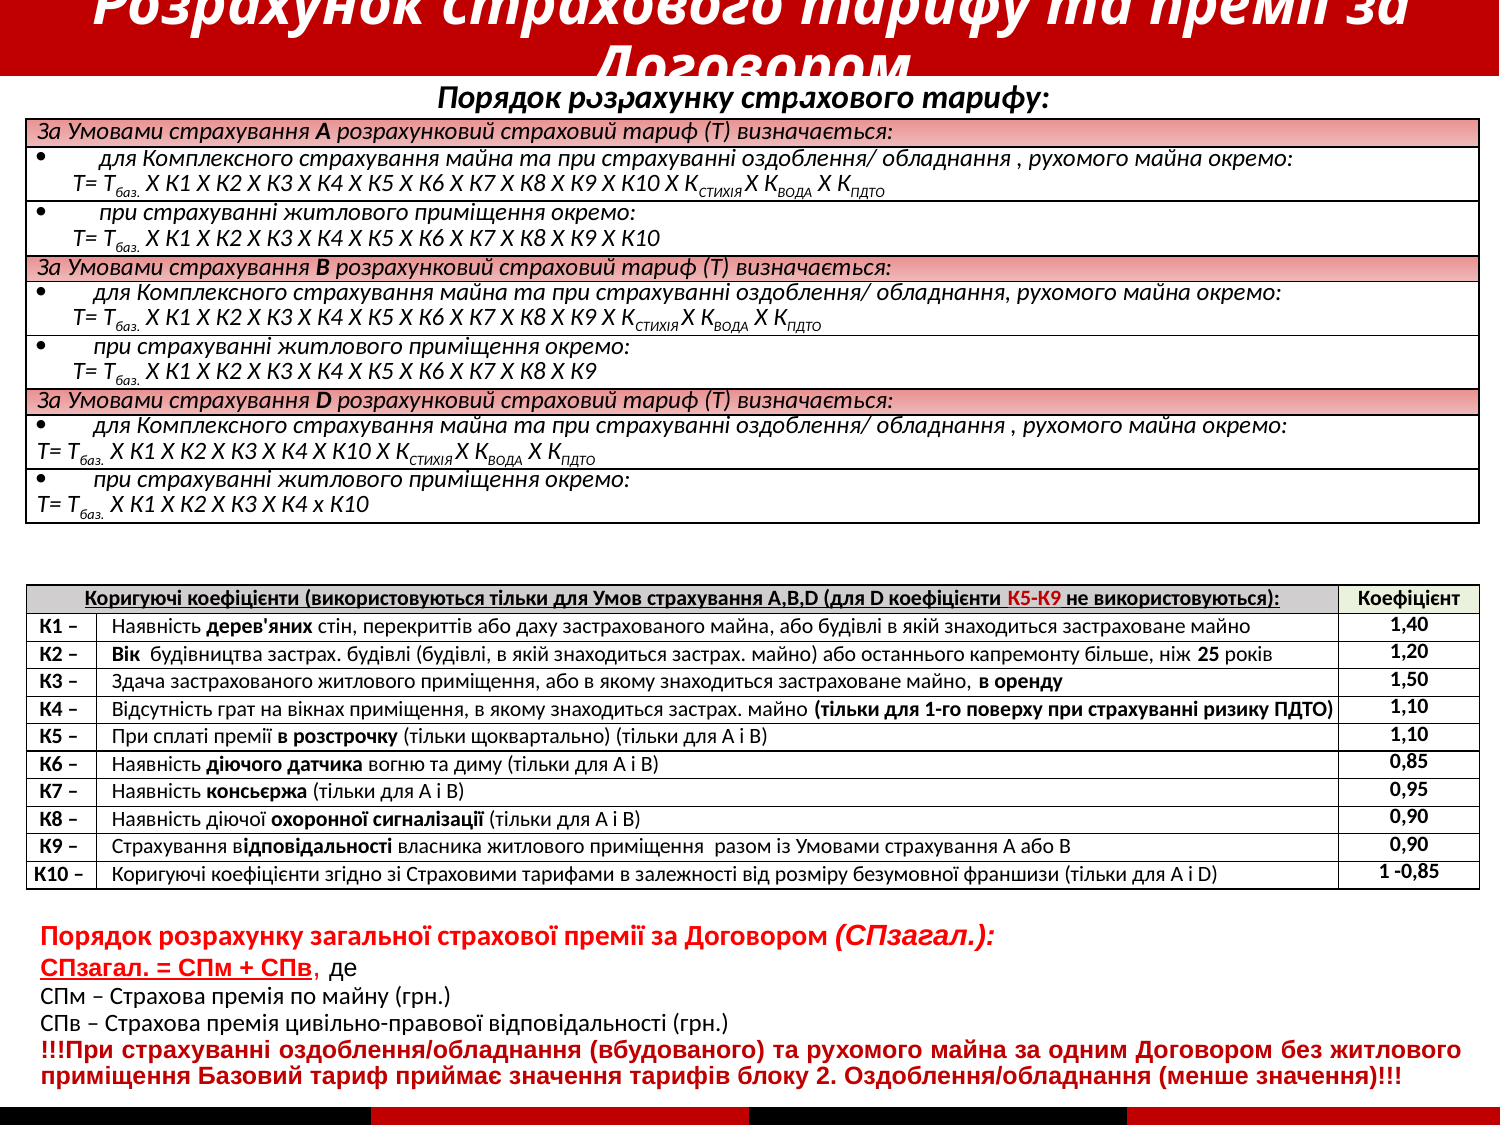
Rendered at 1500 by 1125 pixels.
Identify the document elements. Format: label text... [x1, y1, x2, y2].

table_header Коефіцієнт [1339, 586, 1479, 613]
table_cell Наявність діючої охоронної сигналізації (тільки для А і В) [97, 807, 1338, 833]
table_cell За Умовами страхування D розрахунковий страховий тариф (Т) визначається: [27, 390, 1478, 414]
text_box [0, 0, 1499, 76]
table_cell К8 – [27, 807, 96, 833]
table_cell 1,10 [1339, 724, 1479, 750]
text_box Порядок розрахунку загальної страхової премії за Договором (СПзагал.): СПзагал. = СПм + СПв, де СПм – Страхова премія по майну (грн.) СПв – Страхова премія цивільно-правової відповідальності (грн.) [25, 907, 1479, 1030]
table_cell К7 – [27, 779, 96, 806]
table_cell 0,85 [1339, 752, 1479, 778]
table_header За Умовами страхування А розрахунковий страховий тариф (Т) визначається: [27, 123, 1478, 146]
table_cell К10 – [27, 862, 96, 888]
table_cell для Комплексного страхування майна та при страхуванні оздоблення/ обладнання , рухомого майна окремо: [27, 148, 1478, 173]
table_cell 1,20 [1339, 642, 1479, 668]
table_cell Т= Тбаз. Х К1 Х К2 Х К3 Х К4 Х К5 Х К6 Х К7 Х К8 Х К9 Х К10 [27, 227, 1478, 255]
table_cell при страхуванні житлового приміщення окремо: Т= Тбаз. Х К1 Х К2 Х К3 Х К4 х К10 [27, 470, 1478, 522]
table_cell К5 – [27, 724, 96, 750]
table_cell К9 – [27, 834, 96, 861]
table_cell 0,90 [1339, 834, 1479, 861]
table_cell Наявність консьєржа (тільки для А і В) [97, 779, 1338, 806]
table_cell При сплаті премії в розстрочку (тільки щоквартально) (тільки для А і В) [97, 724, 1338, 750]
table_cell 1,10 [1339, 697, 1479, 723]
table_cell К6 – [27, 752, 96, 778]
table_cell 0,90 [1339, 807, 1479, 833]
table_cell 0,95 [1339, 779, 1479, 806]
table_cell для Комплексного страхування майна та при страхуванні оздоблення/ обладнання , рухомого майна окремо: Т= Тбаз. Х К1 Х К2 Х К3 Х К4 Х К10 Х КСТИХІЯ Х КВОДА Х КПДТО [27, 416, 1478, 468]
text_box Порядок розрахунку страхового тарифу: [0, 76, 1498, 123]
table_cell 1,50 [1339, 669, 1479, 696]
table_cell К1 – [27, 614, 96, 641]
table_cell 1 -0,85 [1339, 862, 1479, 888]
table_cell К3 – [27, 669, 96, 696]
table_cell Наявність дерев'яних стін, перекриттів або даху застрахованого майна, або будівлі в якій знаходиться застраховане майно [97, 614, 1338, 641]
table_cell К4 – [27, 697, 96, 723]
table_cell для Комплексного страхування майна та при страхуванні оздоблення/ обладнання, рухомого майна окремо: Т= Тбаз. Х К1 Х К2 Х К3 Х К4 Х К5 Х К6 Х К7 Х К8 Х К9 Х КСТИХІЯ Х КВОДА Х КПДТО [27, 282, 1478, 335]
text_box !!!При страхуванні оздоблення/обладнання (вбудованого) та рухомого майна за одним Договором без житлового приміщення Базовий тариф приймає значення тарифів блоку 2. Оздоблення/обладнання (менше значення)!!! [25, 1030, 1479, 1097]
table_cell Т= Тбаз. Х К1 Х К2 Х К3 Х К4 Х К5 Х К6 Х К7 Х К8 Х К9 Х К10 Х КСТИХІЯ Х КВОДА Х КПДТО [27, 173, 1478, 200]
table_cell при страхуванні житлового приміщення окремо: Т= Тбаз. Х К1 Х К2 Х К3 Х К4 Х К5 Х К6 Х К7 Х К8 Х К9 [27, 336, 1478, 388]
table_cell 1,40 [1339, 614, 1479, 641]
table_cell Вік будівництва застрах. будівлі (будівлі, в якій знаходиться застрах. майно) або останнього капремонту більше, ніж 25 років [97, 642, 1338, 668]
table_cell Страхування відповідальності власника житлового приміщення разом із Умовами страхування А або В [97, 834, 1338, 861]
table_cell Відсутність грат на вікнах приміщення, в якому знаходиться застрах. майно (тільки для 1-го поверху при страхуванні ризику ПДТО) [97, 697, 1338, 723]
title Розрахунок страхового тарифу та премії за Договором [2, 12, 1500, 63]
table_cell Наявність діючого датчика вогню та диму (тільки для А і В) [97, 752, 1338, 778]
table_cell при страхуванні житлового приміщення окремо: [27, 202, 1478, 227]
table_cell За Умовами страхування В розрахунковий страховий тариф (Т) визначається: [27, 257, 1478, 281]
table_cell Здача застрахованого житлового приміщення, або в якому знаходиться застраховане майно, в оренду [97, 669, 1338, 696]
table_cell Коригуючі коефіцієнти згідно зі Страховими тарифами в залежності від розміру безумовної франшизи (тільки для А і D) [97, 862, 1338, 888]
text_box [0, 1107, 1500, 1125]
table_header Коригуючі коефіцієнти (використовуються тільки для Умов страхування А,В,D (для D коефіцієнти К5-К9 не використовуються): [27, 586, 1338, 613]
table_cell К2 – [27, 642, 96, 668]
